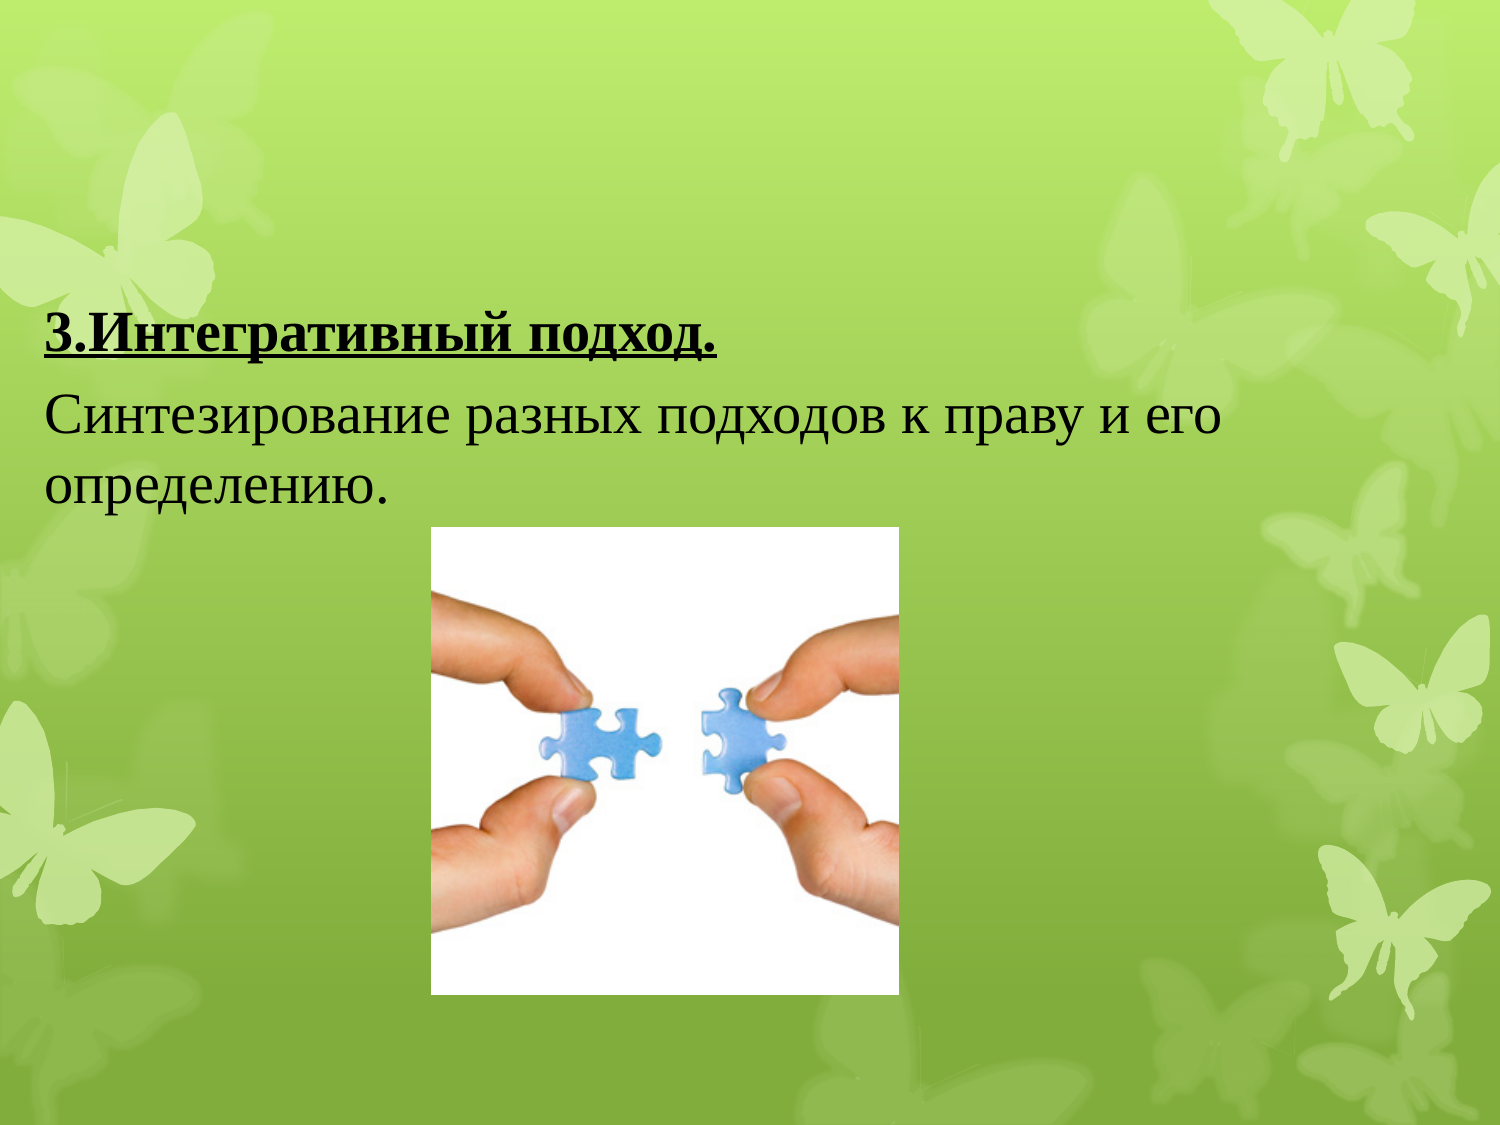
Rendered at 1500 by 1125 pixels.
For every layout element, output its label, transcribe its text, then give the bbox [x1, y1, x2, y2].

list 3.Интегративный подход. Синтезирование разных подходов к праву и его определению. [29, 119, 1500, 862]
picture [430, 526, 899, 995]
